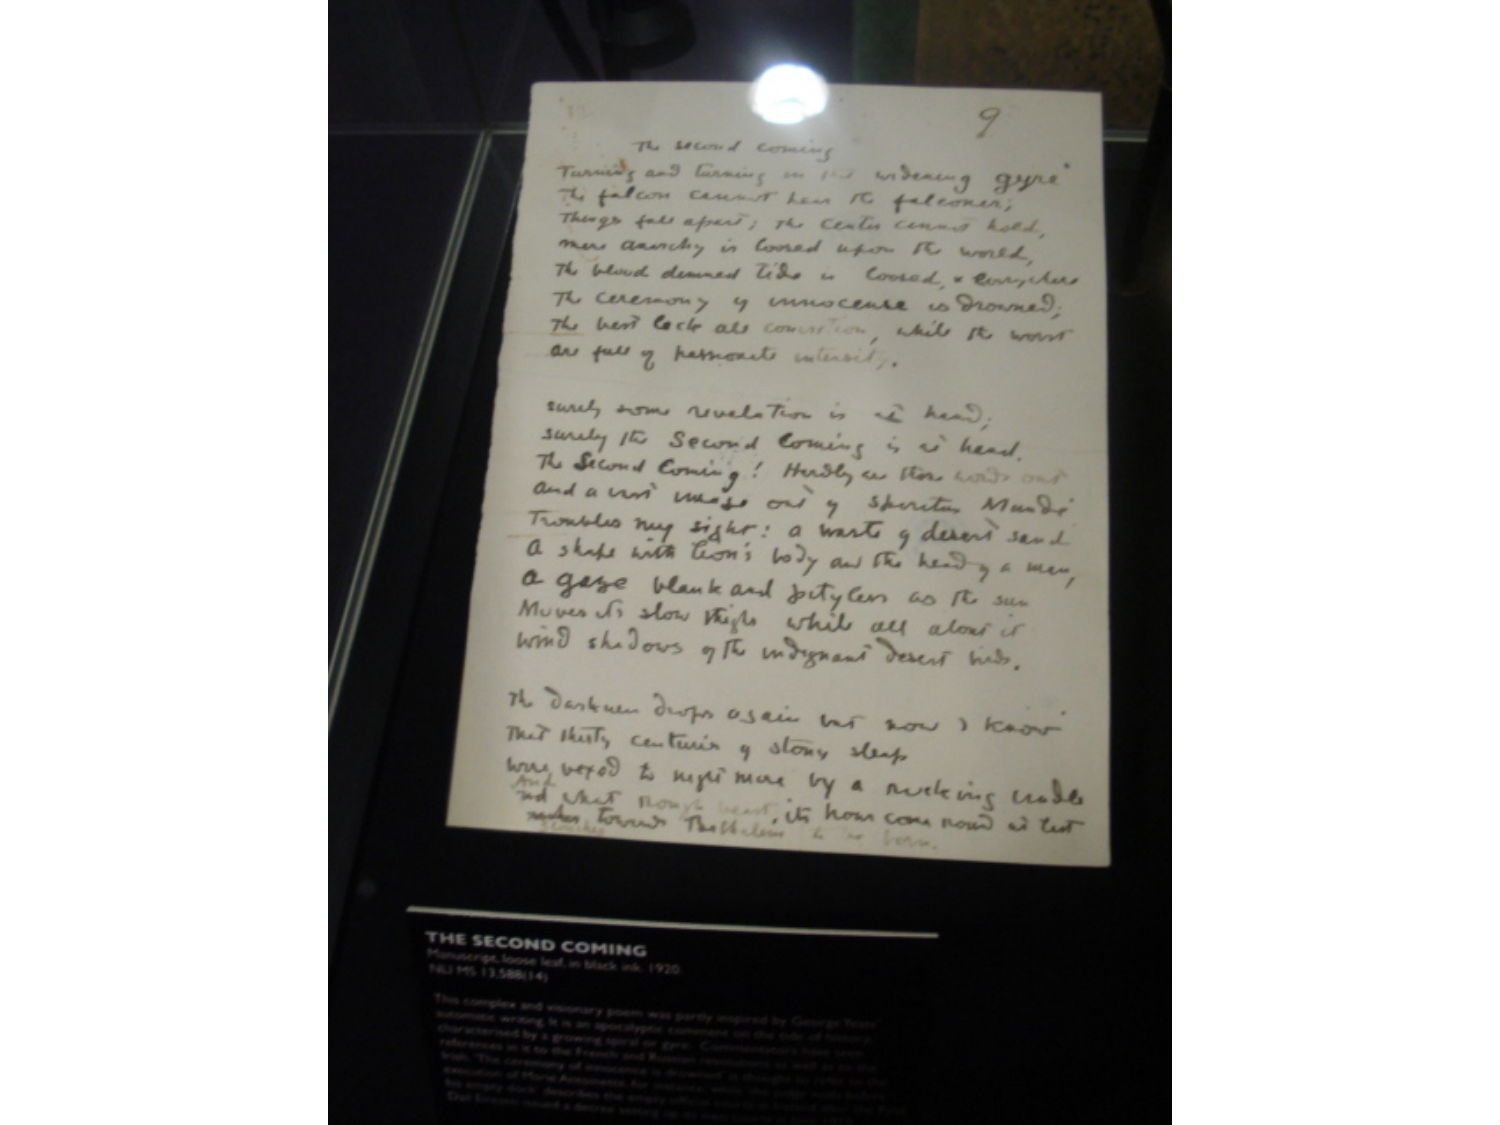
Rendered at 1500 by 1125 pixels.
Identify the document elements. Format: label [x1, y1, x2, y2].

picture [327, 0, 1173, 1125]
